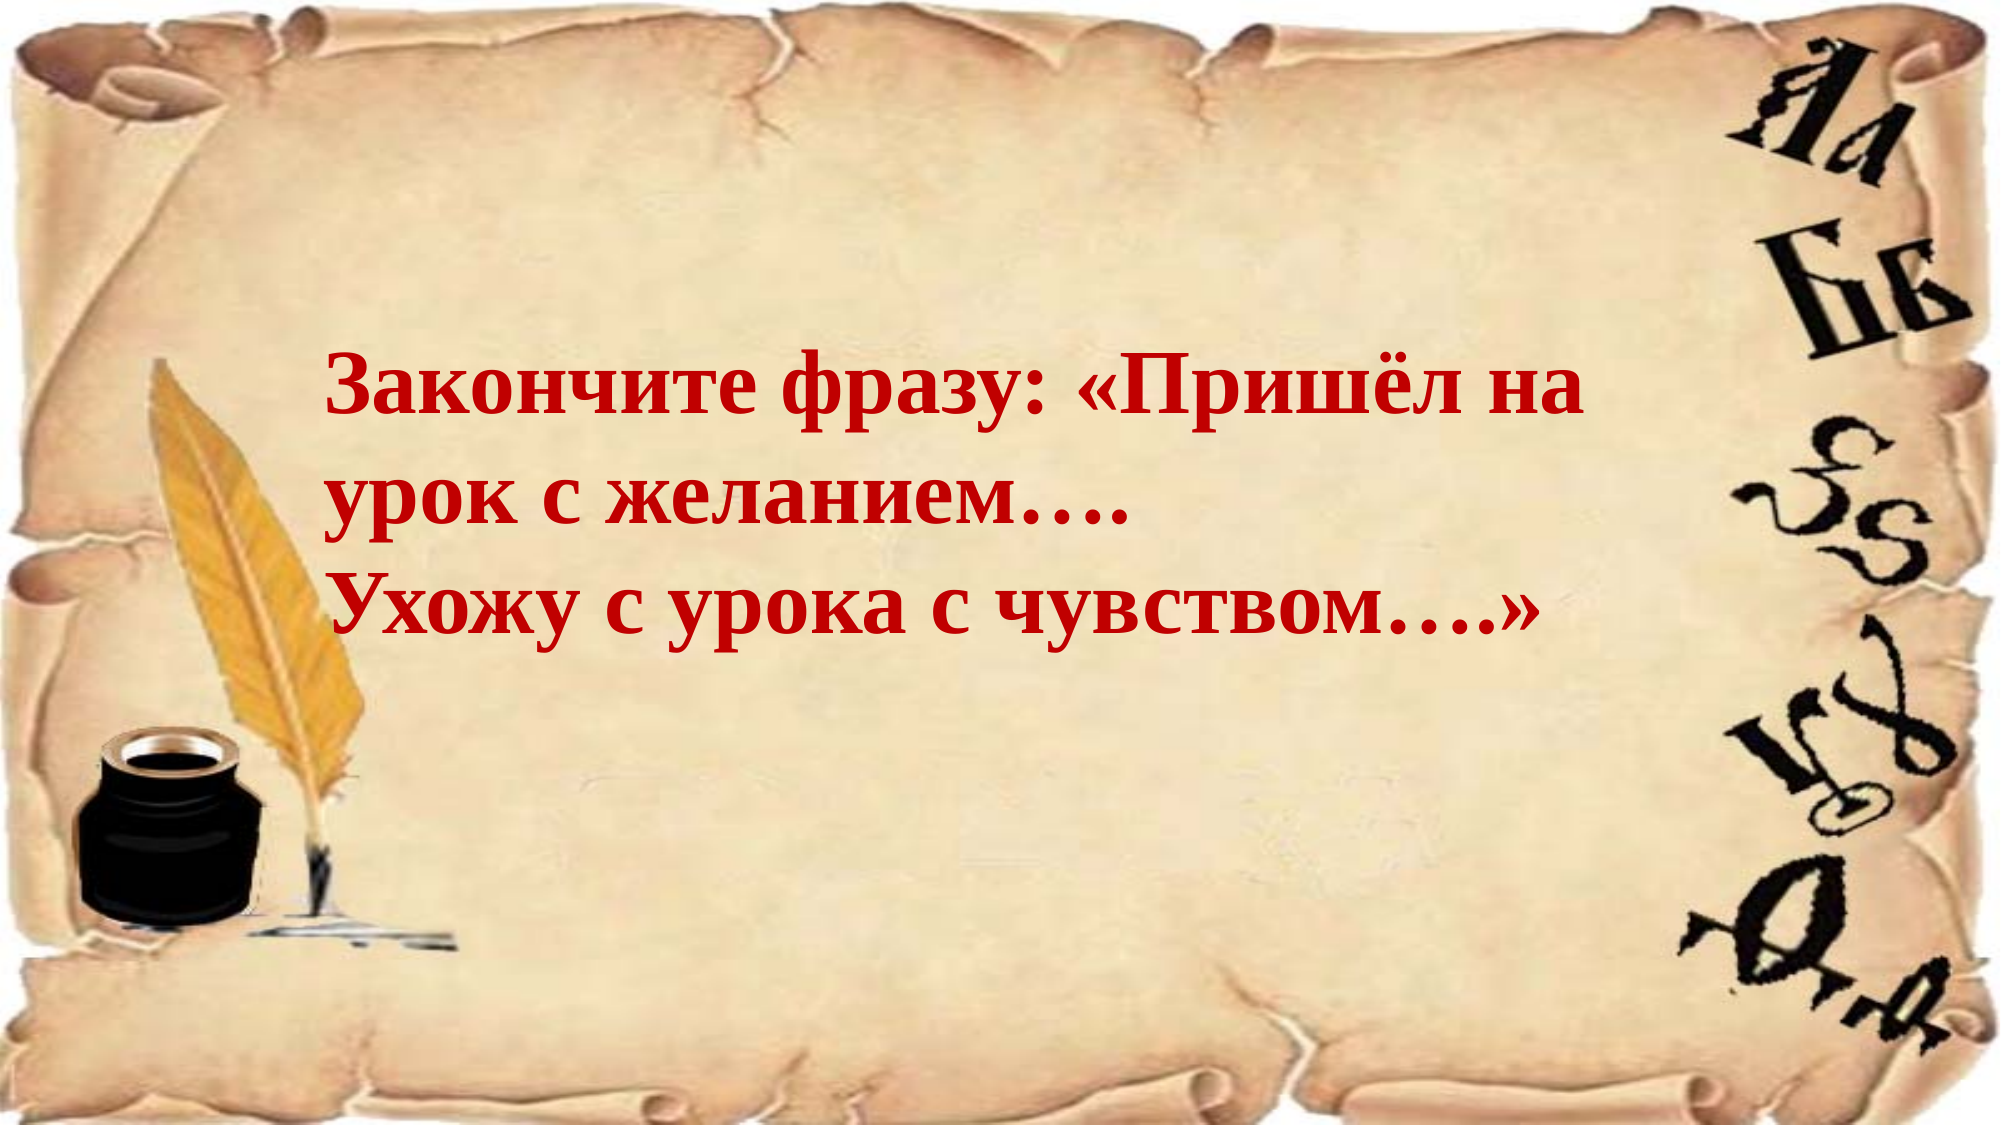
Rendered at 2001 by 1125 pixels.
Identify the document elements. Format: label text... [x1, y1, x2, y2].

picture [0, 0, 2001, 1125]
text_box Закончите фразу: «Пришёл на урок с желанием…. Ухожу с урока с чувством….» [308, 314, 1741, 660]
